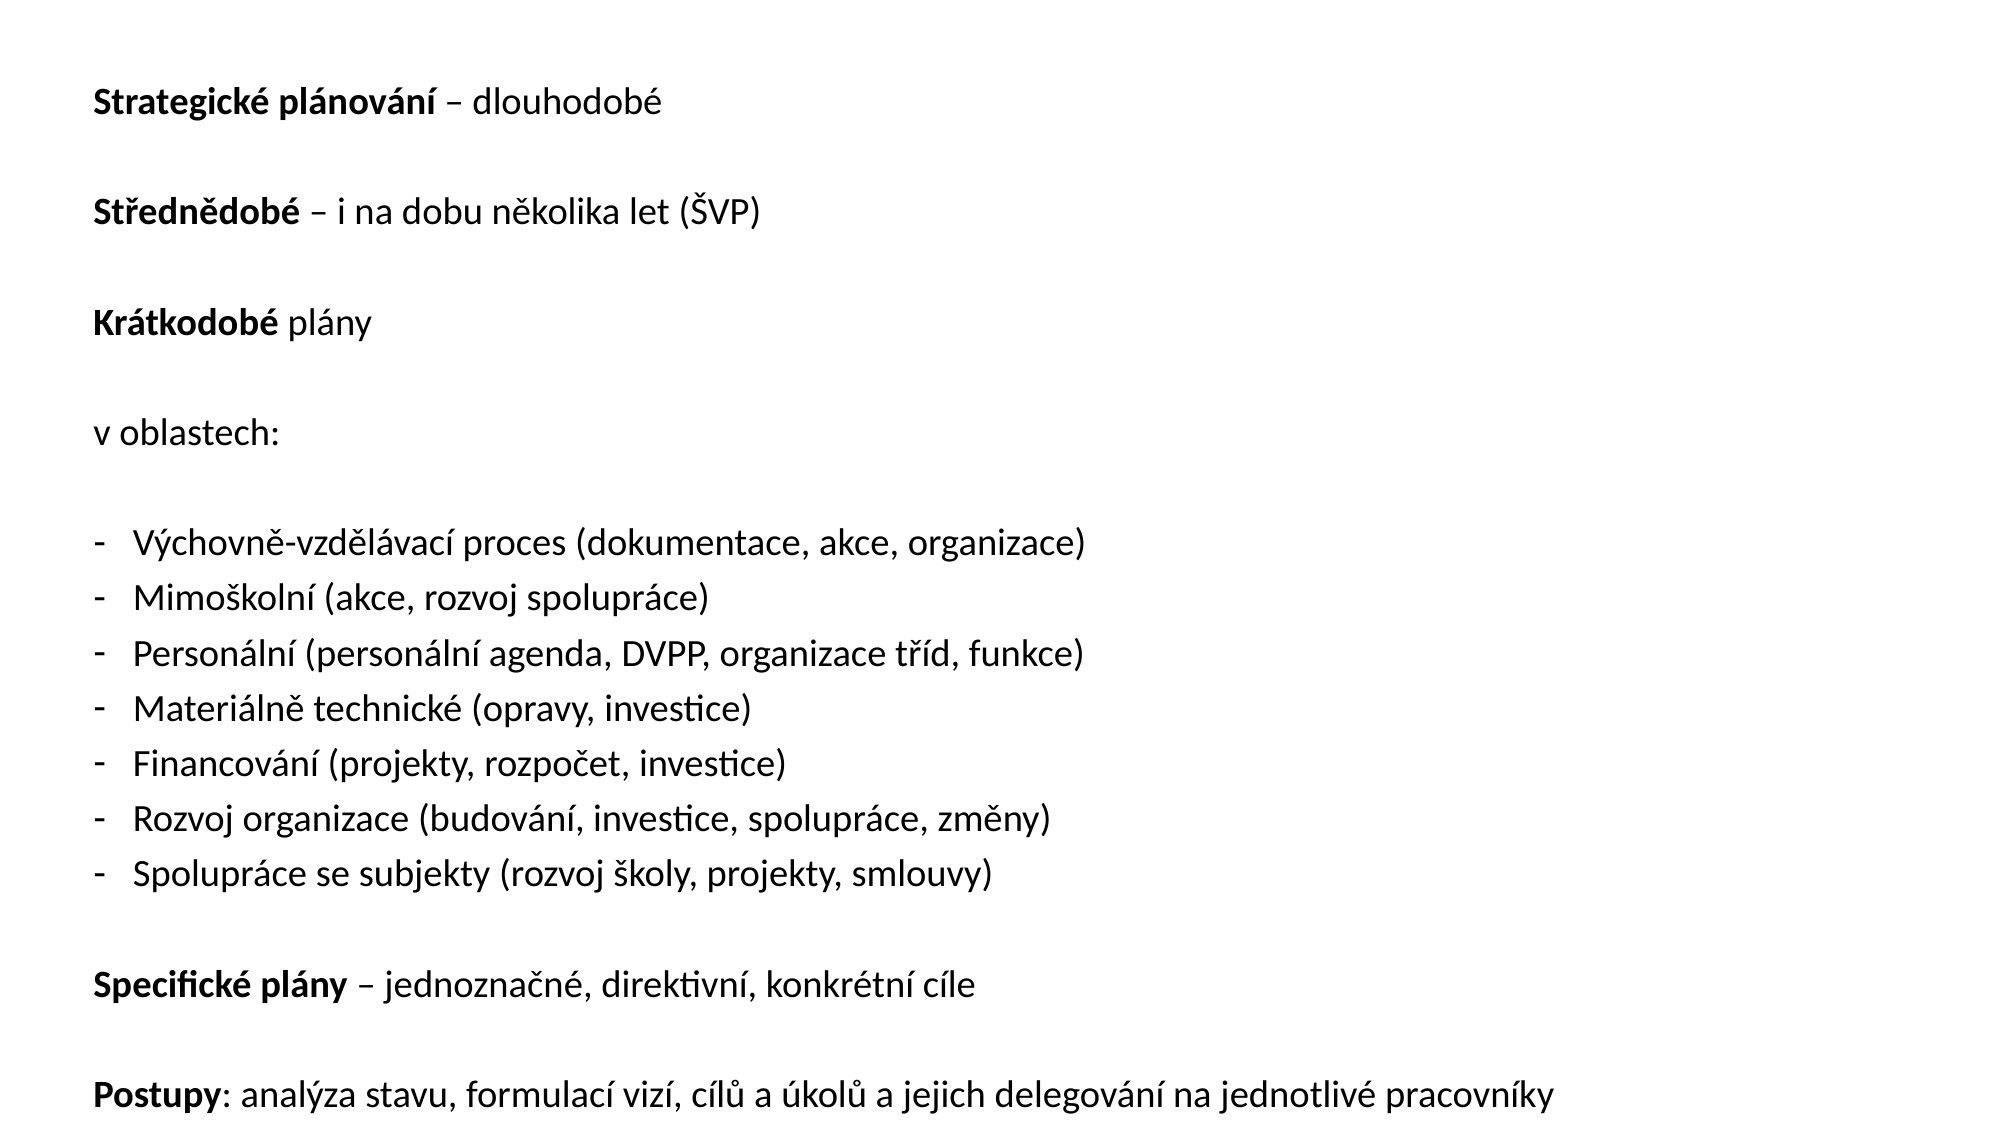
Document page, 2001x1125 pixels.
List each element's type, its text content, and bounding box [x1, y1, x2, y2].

list Strategické plánování – dlouhodobé Střednědobé – i na dobu několika let (ŠVP) Krátkodobé plány v oblastech: Výchovně-vzdělávací proces (dokumentace, akce, organizace) Mimoškolní (akce, rozvoj spolupráce) Personální (personální agenda, DVPP, organizace tříd, funkce) Materiálně technické (opravy, investice) Financování (projekty, rozpočet, investice) Rozvoj organizace (budování, investice, spolupráce, změny) Spolupráce se subjekty (rozvoj školy, projekty, smlouvy) Specifické plány – jednoznačné, direktivní, konkrétní cíle Postupy: analýza stavu, formulací vizí, cílů a úkolů a jejich delegování na jednotlivé pracovníky [78, 73, 1868, 1125]
